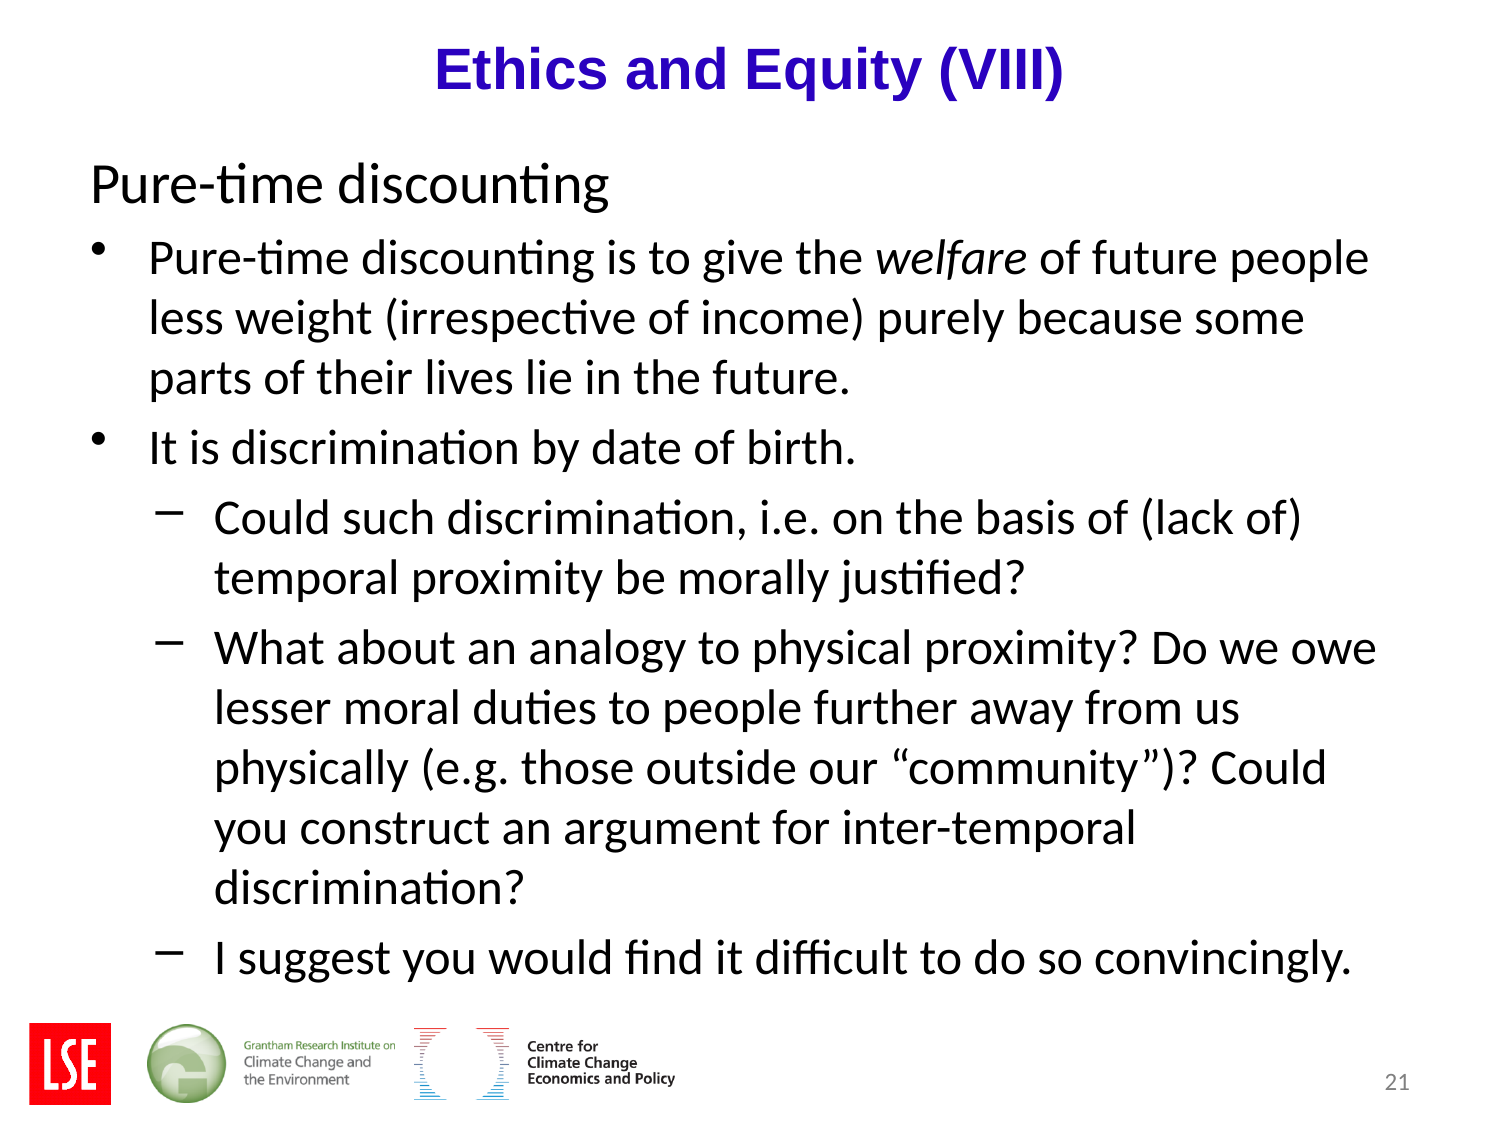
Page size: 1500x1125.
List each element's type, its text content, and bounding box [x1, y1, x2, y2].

picture [147, 1024, 395, 1103]
title Ethics and Equity (VIII) [75, 19, 1425, 114]
picture [414, 1028, 675, 1100]
list Pure-time discounting Pure-time discounting is to give the welfare of future people less weight (irrespective of income) purely because some parts of their lives lie in the future. It is discrimination by date of birth. Could such discrimination, i.e. on the basis of (lack of) temporal proximity be morally justified? What about an analogy to physical proximity? Do we owe lesser moral duties to people further away from us physically (e.g. those outside our “community”)? Could you construct an argument for inter-temporal discrimination? I suggest you would find it difficult to do so convincingly. [75, 137, 1425, 1005]
